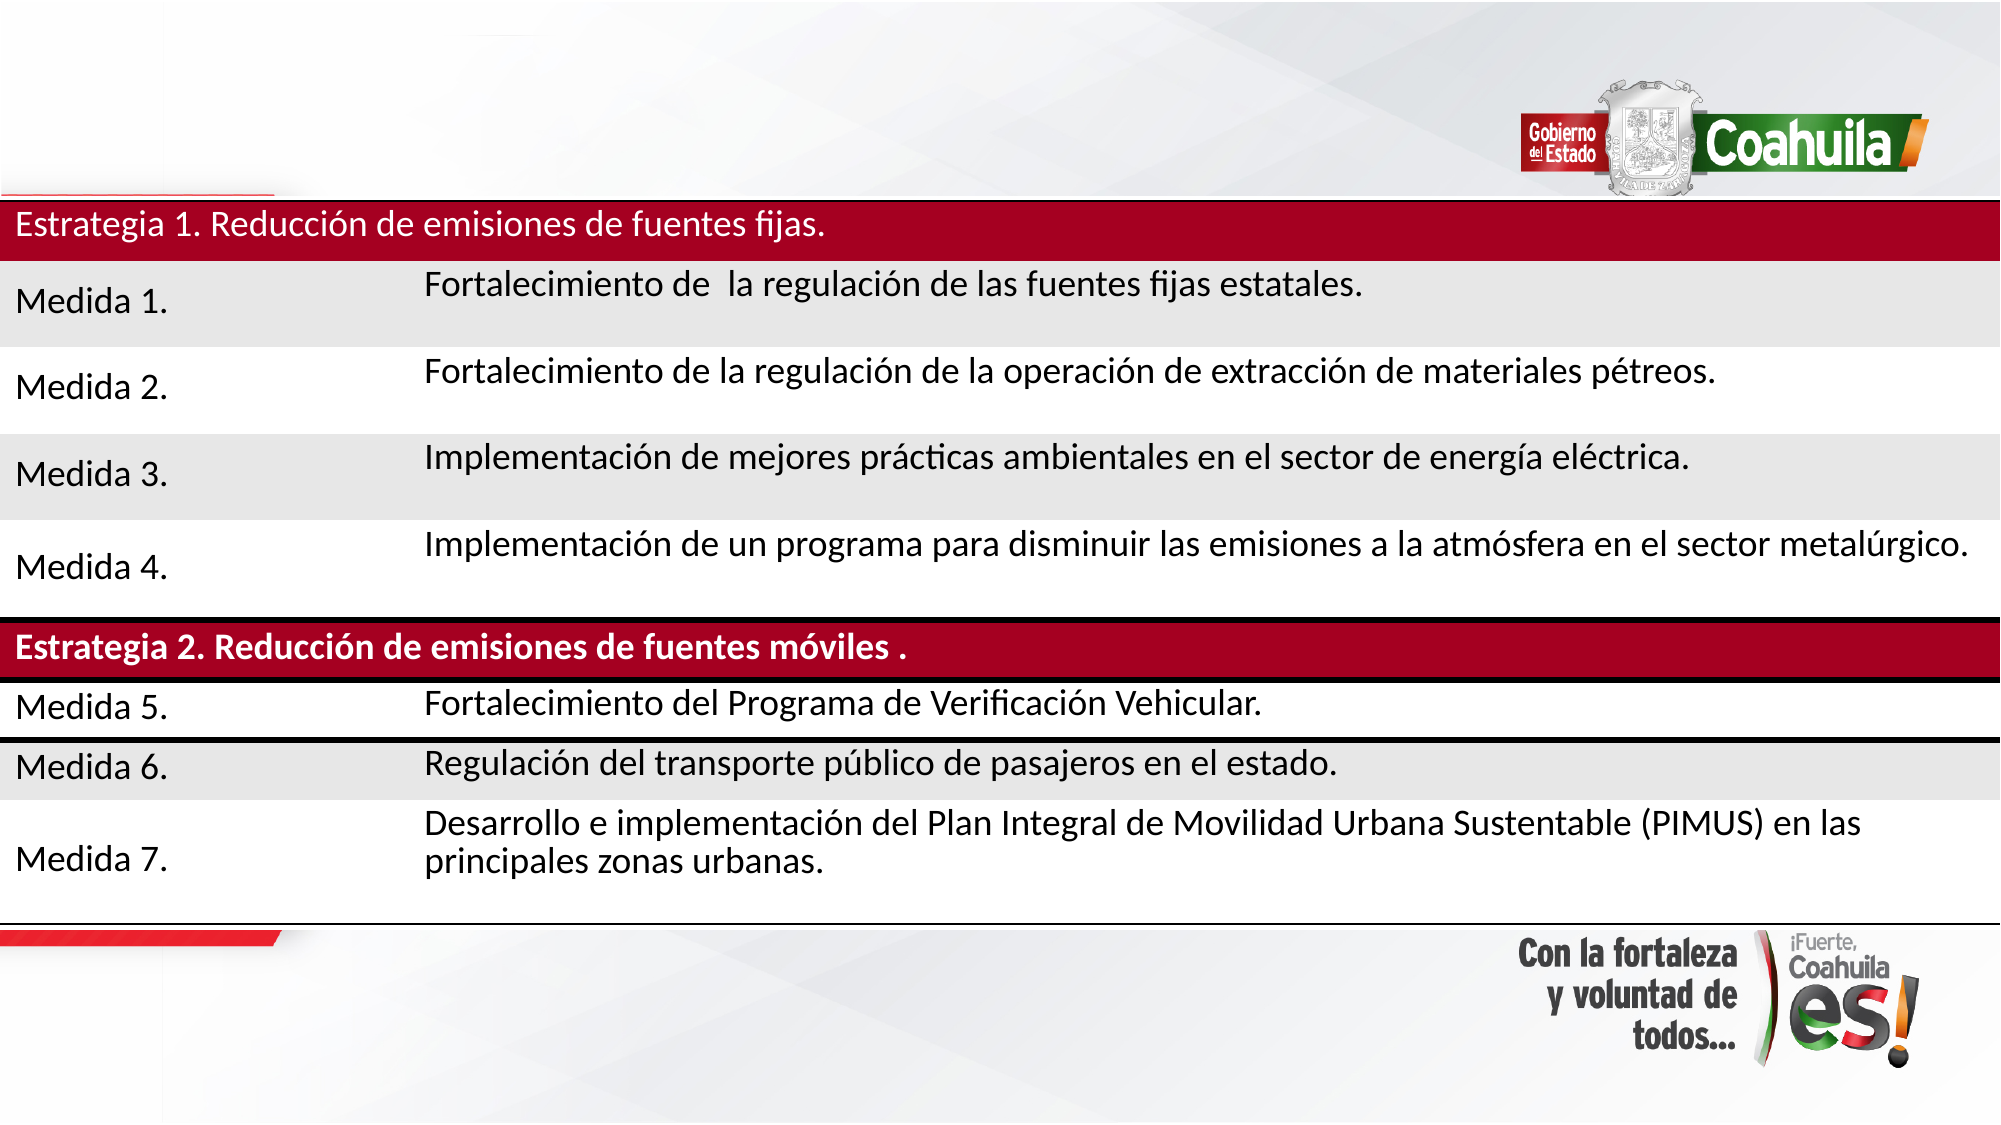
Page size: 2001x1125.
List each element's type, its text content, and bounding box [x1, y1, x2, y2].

table_cell Implementación de un programa para disminuir las emisiones a la atmósfera en el sector metalúrgico. [409, 520, 2000, 617]
table_cell Medida 5. [0, 683, 409, 737]
table_cell Desarrollo e implementación del Plan Integral de Movilidad Urbana Sustentable (PIMUS) en las principales zonas urbanas. [409, 800, 2000, 923]
table_cell Medida 4. [0, 520, 409, 617]
table_cell Regulación del transporte público de pasajeros en el estado. [409, 743, 2000, 800]
table_cell Medida 7. [0, 800, 409, 923]
table_cell Fortalecimiento del Programa de Verificación Vehicular. [409, 683, 2000, 737]
table_cell Medida 3. [0, 434, 409, 520]
picture [0, 930, 2000, 1123]
table_cell Implementación de mejores prácticas ambientales en el sector de energía eléctrica. [409, 434, 2000, 520]
table_cell Estrategia 2. Reducción de emisiones de fuentes móviles . [0, 623, 2000, 677]
table_header Estrategia 1. Reducción de emisiones de fuentes fijas. [0, 202, 2000, 261]
table_cell Medida 6. [0, 743, 409, 800]
picture [1, 2, 2000, 196]
table_cell Fortalecimiento de la regulación de las fuentes fijas estatales. [409, 261, 2000, 347]
table_cell Medida 2. [0, 347, 409, 434]
table_cell Fortalecimiento de la regulación de la operación de extracción de materiales pétreos. [409, 347, 2000, 434]
table_cell Medida 1. [0, 261, 409, 347]
